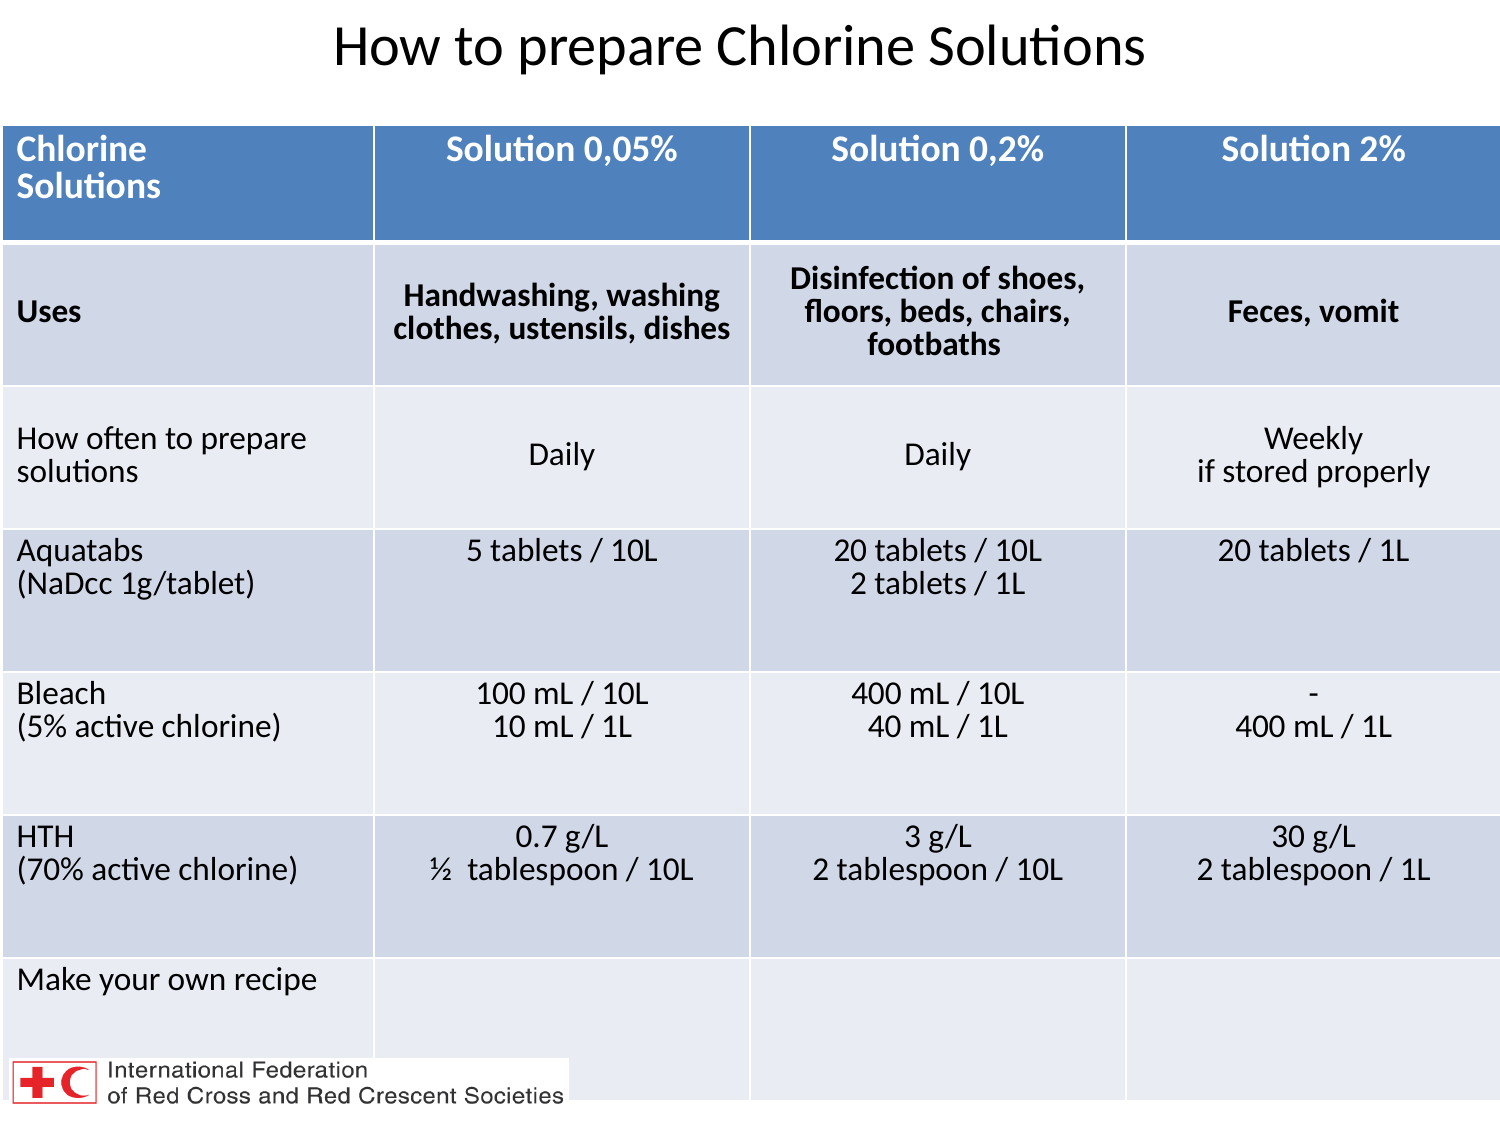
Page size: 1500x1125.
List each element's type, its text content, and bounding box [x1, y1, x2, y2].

table_cell Weekly if stored properly [1127, 387, 1500, 528]
table_cell [375, 959, 749, 1100]
table_cell 30 g/L 2 tablespoon / 1L [1127, 816, 1500, 957]
table_cell Daily [375, 387, 749, 528]
table_cell Aquatabs (NaDcc 1g/tablet) [3, 530, 373, 671]
table_cell Uses [3, 245, 373, 385]
table_cell Disinfection of shoes, floors, beds, chairs, footbaths [751, 245, 1125, 385]
table_cell Make your own recipe [3, 959, 373, 1063]
table_cell Bleach (5% active chlorine) [3, 673, 373, 814]
table_cell 20 tablets / 1L [1127, 530, 1500, 671]
table_header Solution 0,2% [751, 126, 1125, 240]
table_cell 20 tablets / 10L 2 tablets / 1L [751, 530, 1125, 671]
table_cell [751, 959, 1125, 1100]
table_cell 100 mL / 10L 10 mL / 1L [375, 673, 749, 814]
table_header Solution 2% [1127, 126, 1500, 240]
table_cell HTH (70% active chlorine) [3, 816, 373, 957]
title How to prepare Chlorine Solutions [64, 0, 1415, 125]
table_cell - 400 mL / 1L [1127, 673, 1500, 814]
table_cell 0.7 g/L ½ tablespoon / 10L [375, 816, 749, 957]
table_cell Feces, vomit [1127, 245, 1500, 385]
table_cell 5 tablets / 10L [375, 530, 749, 671]
table_cell How often to prepare solutions [3, 387, 373, 528]
table_cell 400 mL / 10L 40 mL / 1L [751, 673, 1125, 814]
table_cell [1127, 959, 1500, 1100]
table_cell 3 g/L 2 tablespoon / 10L [751, 816, 1125, 957]
table_cell Handwashing, washing clothes, ustensils, dishes [375, 245, 749, 385]
table_header Chlorine Solutions [3, 126, 373, 240]
table_header Solution 0,05% [375, 126, 749, 240]
picture [8, 1058, 570, 1107]
table_cell Daily [751, 387, 1125, 528]
